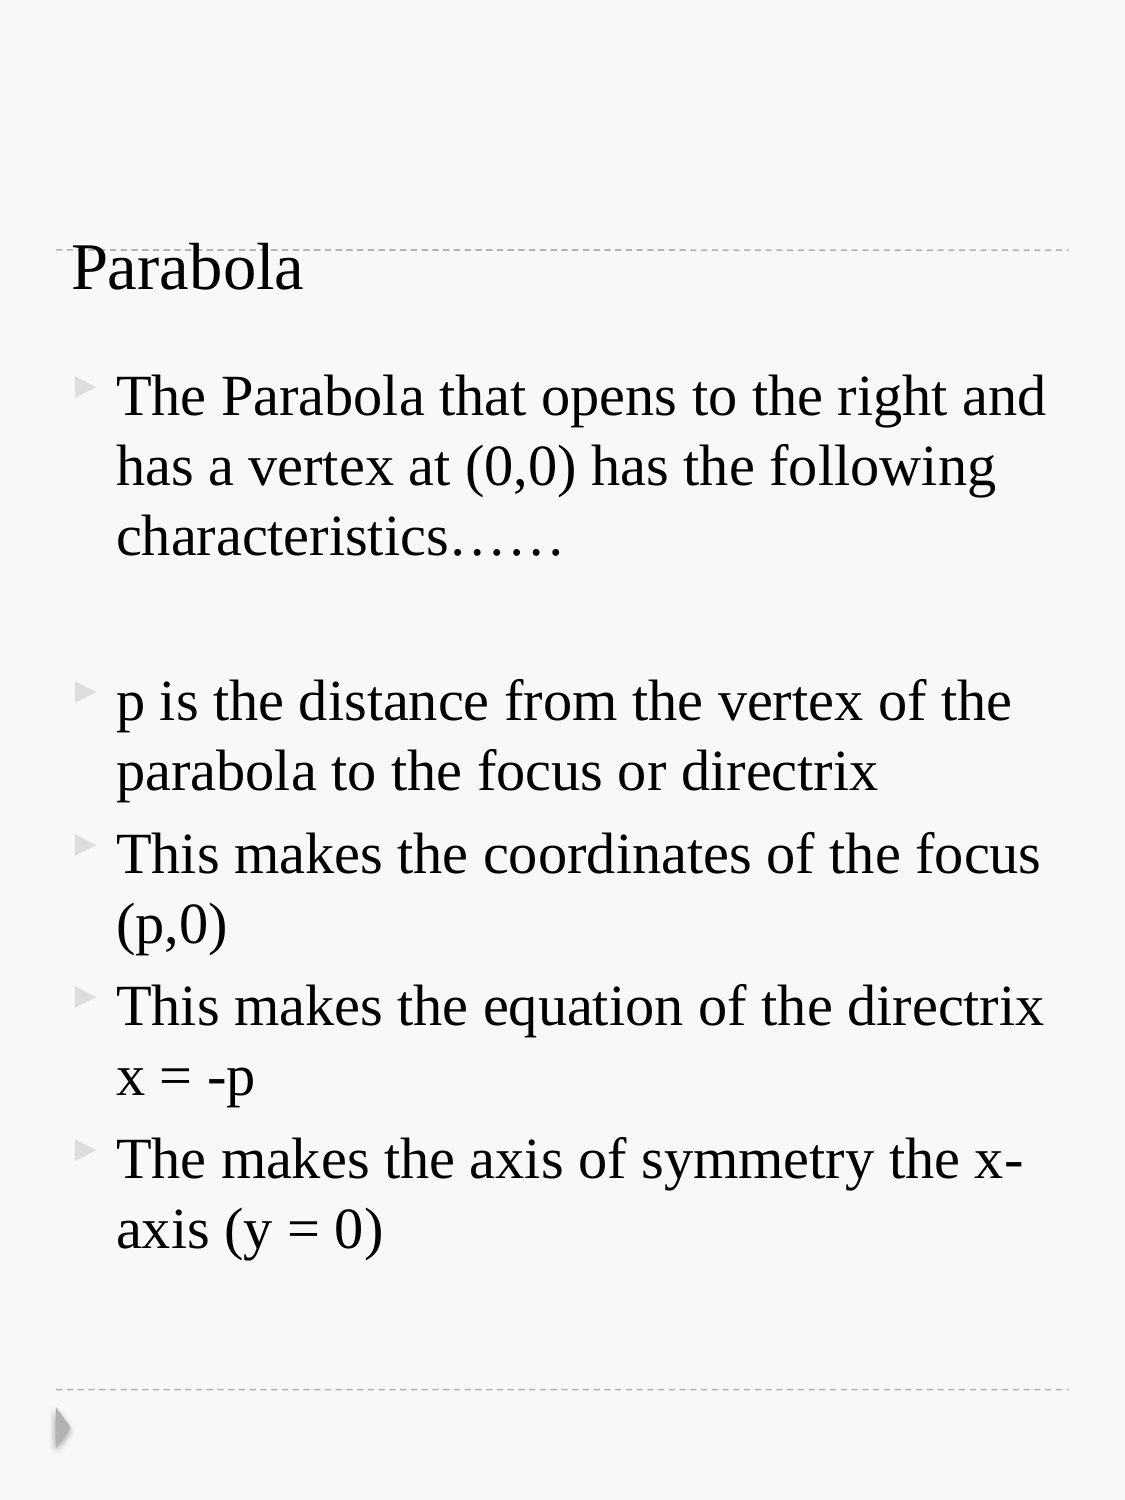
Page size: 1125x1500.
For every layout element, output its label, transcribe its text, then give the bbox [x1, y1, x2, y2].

title Parabola [56, 60, 1069, 310]
list The Parabola that opens to the right and has a vertex at (0,0) has the following characteristics…… p is the distance from the vertex of the parabola to the focus or directrix This makes the coordinates of the focus (p,0) This makes the equation of the directrix x = -p The makes the axis of symmetry the x-axis (y = 0) [56, 350, 1097, 1340]
